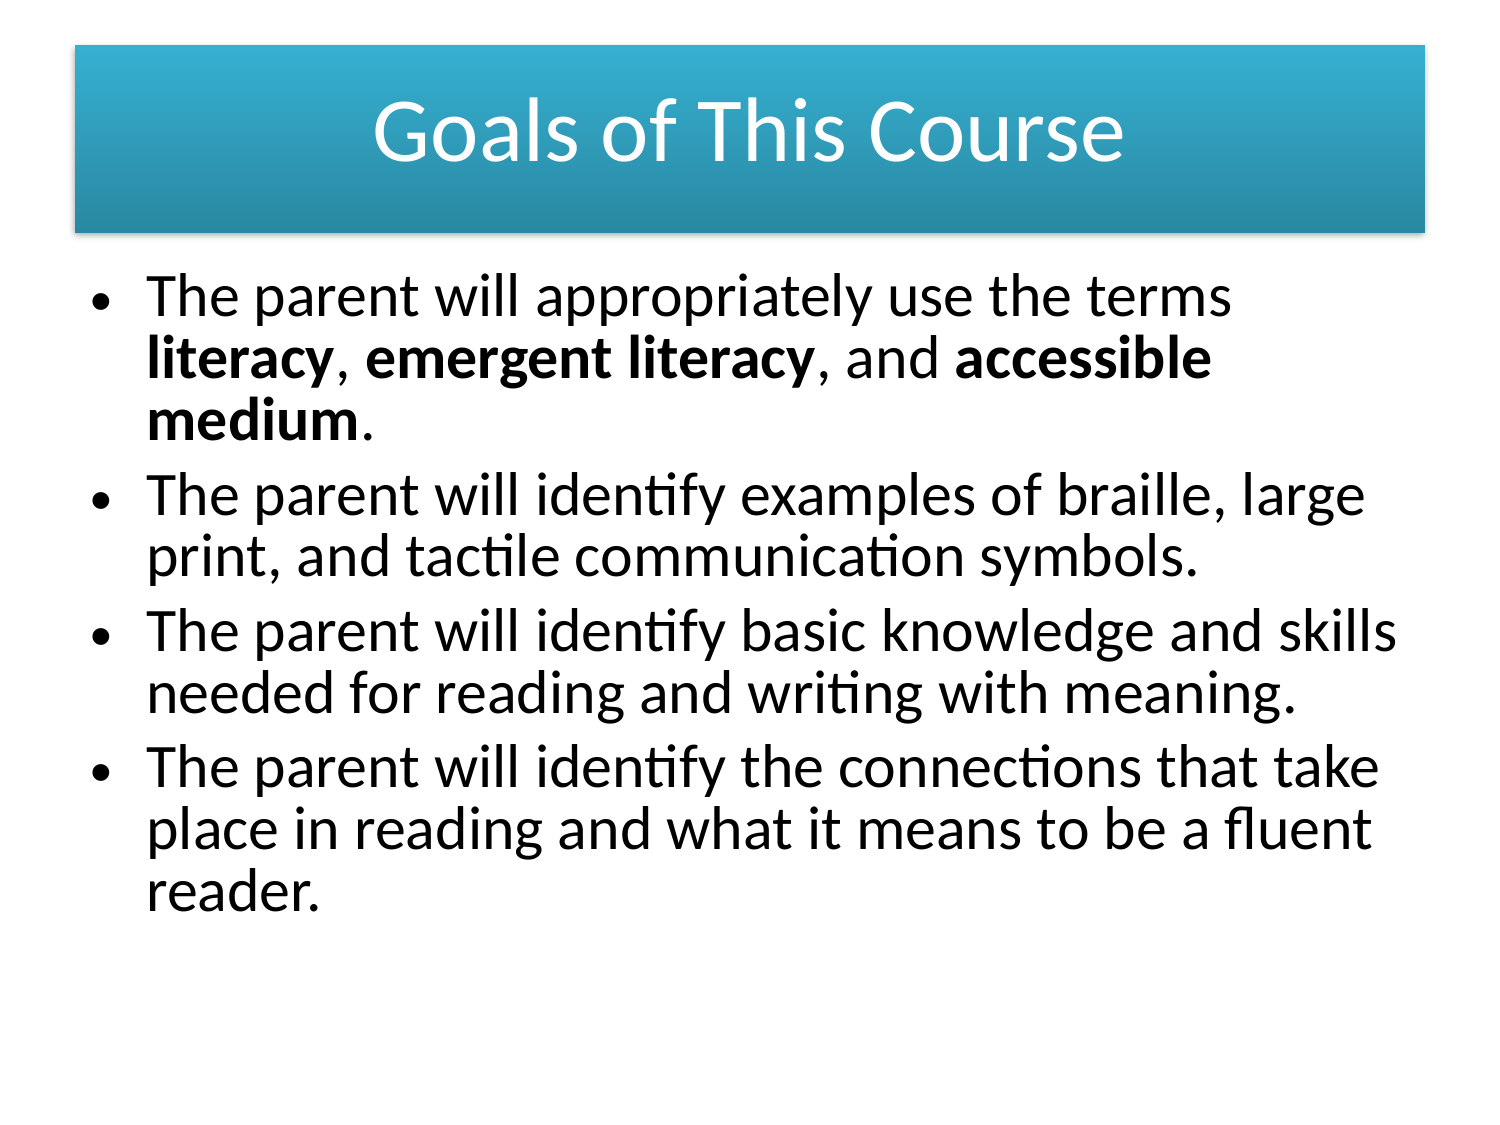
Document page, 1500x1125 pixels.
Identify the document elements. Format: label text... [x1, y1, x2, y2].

list The parent will appropriately use the terms literacy, emergent literacy, and accessible medium. The parent will identify examples of braille, large print, and tactile communication symbols. The parent will identify basic knowledge and skills needed for reading and writing with meaning. The parent will identify the connections that take place in reading and what it means to be a fluent reader. [75, 262, 1425, 1005]
title Goals of This Course [75, 45, 1425, 233]
